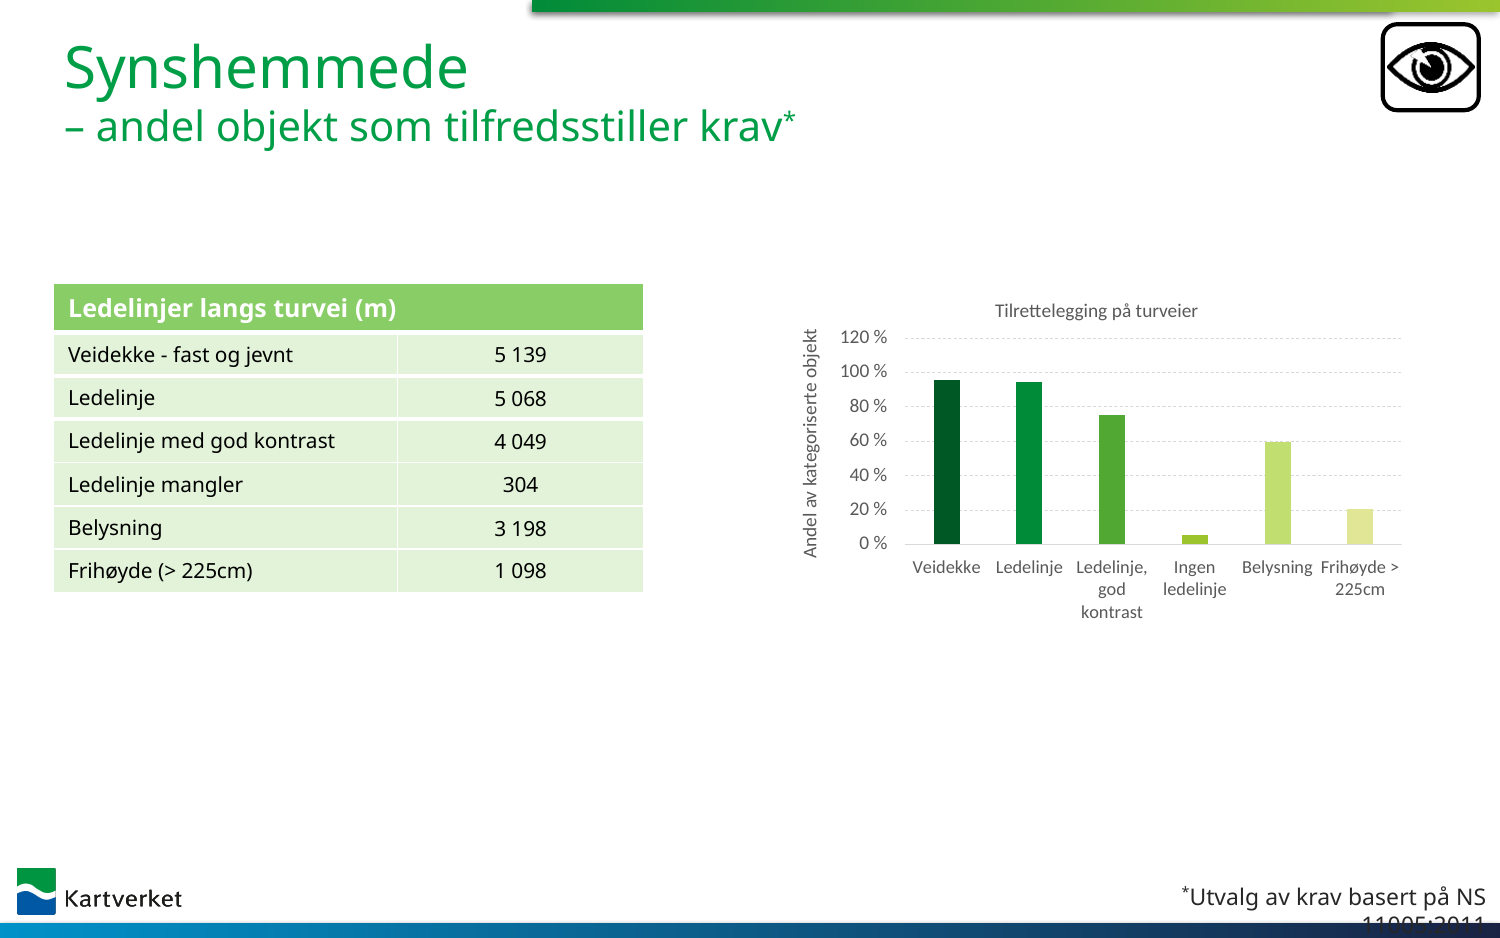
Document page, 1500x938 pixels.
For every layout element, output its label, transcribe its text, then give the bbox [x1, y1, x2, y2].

picture [791, 291, 1402, 630]
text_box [1382, 24, 1480, 111]
table_cell Veidekke - fast og jevnt [54, 335, 397, 374]
text_box *Utvalg av krav basert på NS 11005:2011 [1068, 873, 1500, 938]
table_cell 4 049 [398, 421, 643, 462]
table_cell Belysning [54, 507, 397, 548]
table_cell 5 139 [398, 335, 643, 374]
table_cell Frihøyde (> 225cm) [54, 550, 397, 592]
table_cell 3 198 [398, 507, 643, 548]
table_cell 1 098 [398, 550, 643, 592]
table_cell 5 068 [398, 378, 643, 417]
table_header Ledelinjer langs turvei (m) [54, 284, 643, 330]
table_cell 304 [398, 463, 643, 505]
table_cell Ledelinje med god kontrast [54, 421, 397, 462]
text_box Synshemmede – andel objekt som tilfredsstiller krav* [49, 24, 1431, 158]
table_cell Ledelinje mangler [54, 463, 397, 505]
table_cell Ledelinje [54, 378, 397, 417]
